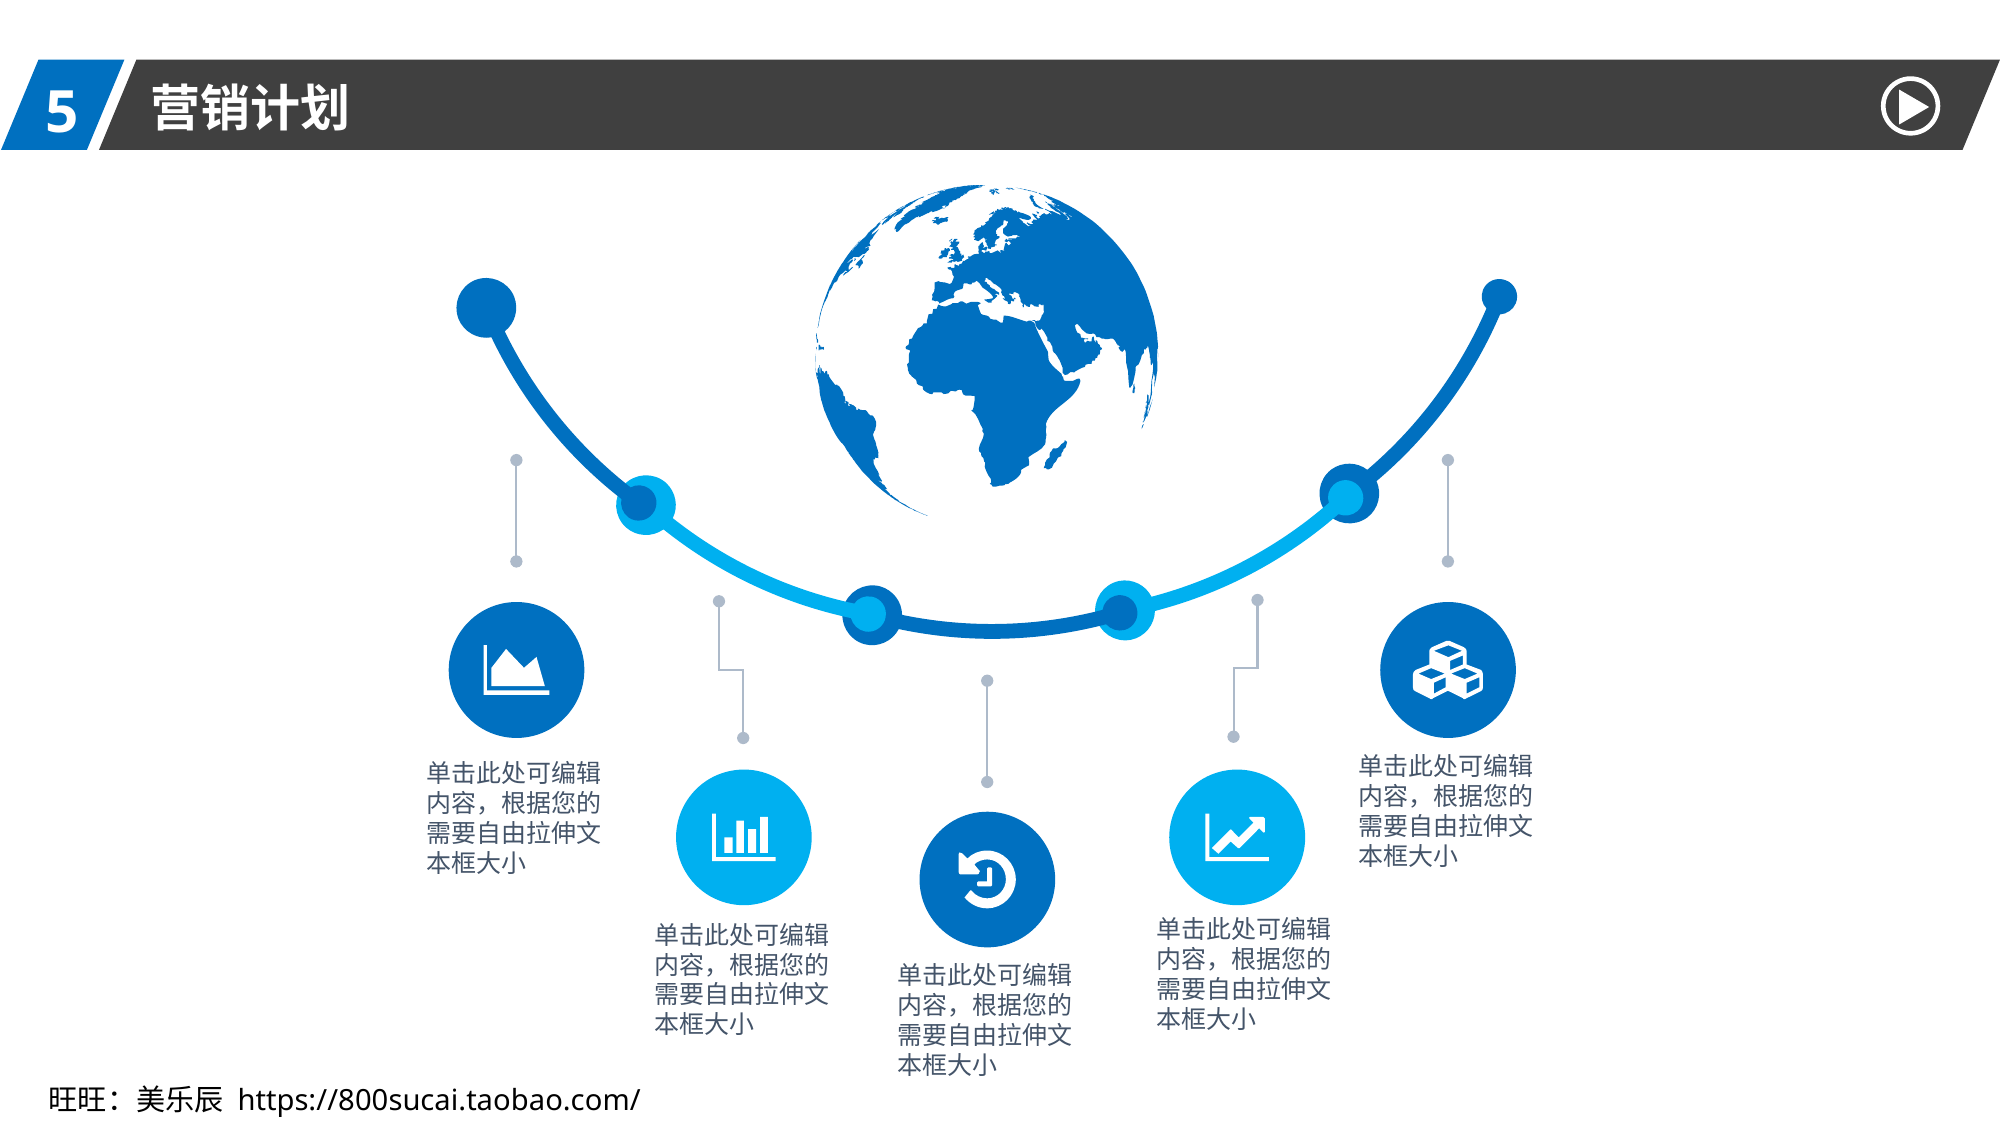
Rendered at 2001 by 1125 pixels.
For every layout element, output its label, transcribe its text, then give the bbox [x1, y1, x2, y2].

text_box 单击此处可编辑内容，根据您的需要自由拉伸文本框大小 [1156, 913, 1335, 1034]
text_box 营销计划 [135, 69, 366, 145]
text_box [712, 813, 776, 862]
text_box [958, 850, 1016, 909]
text_box [1205, 813, 1269, 862]
text_box [1883, 78, 1938, 134]
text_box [662, 657, 800, 682]
text_box [842, 585, 1138, 646]
text_box [616, 475, 886, 632]
text_box [919, 811, 1056, 948]
text_box [1380, 602, 1516, 738]
text_box [1169, 769, 1306, 906]
text_box [817, 196, 925, 328]
text_box 单击此处可编辑内容，根据您的需要自由拉伸文本框大小 [426, 757, 605, 878]
text_box [483, 645, 550, 695]
text_box [676, 769, 812, 906]
text_box 单击此处可编辑内容，根据您的需要自由拉伸文本框大小 [654, 919, 833, 1040]
text_box 单击此处可编辑内容，根据您的需要自由拉伸文本框大小 [1358, 750, 1538, 871]
text_box [818, 344, 825, 351]
text_box [1319, 279, 1518, 524]
text_box [815, 353, 928, 516]
text_box [1899, 89, 1930, 125]
text_box [448, 602, 585, 738]
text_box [1176, 656, 1315, 681]
text_box [905, 187, 1159, 487]
text_box [1, 80, 30, 150]
text_box [894, 185, 986, 232]
text_box [1095, 480, 1364, 641]
text_box [133, 59, 2000, 150]
text_box [1412, 640, 1483, 700]
text_box [456, 277, 657, 521]
text_box [35, 59, 125, 66]
text_box 单击此处可编辑内容，根据您的需要自由拉伸文本框大小 [897, 960, 1076, 1080]
text_box 旺旺：美乐辰 https://800sucai.taobao.com/ [33, 1073, 657, 1124]
text_box 5 [30, 66, 135, 152]
